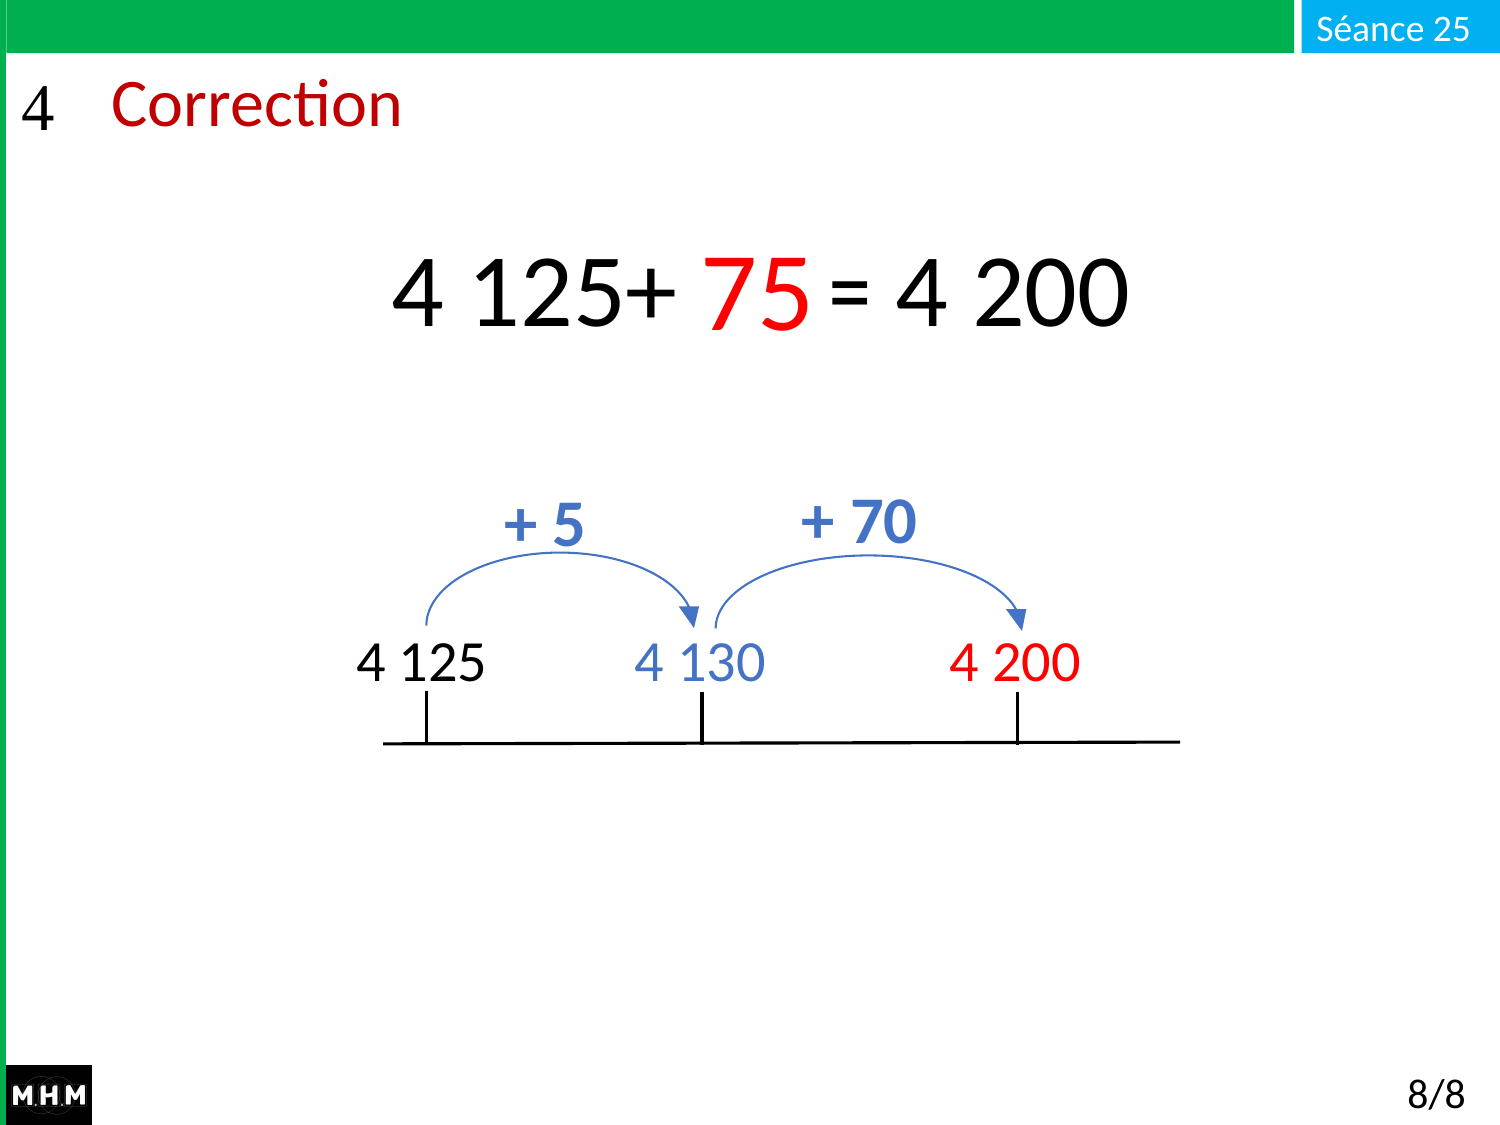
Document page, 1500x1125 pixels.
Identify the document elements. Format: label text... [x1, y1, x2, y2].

title Correction [96, 60, 1391, 150]
text_box 4 130 [611, 615, 790, 700]
picture [6, 1065, 92, 1125]
text_box + 70 [787, 469, 937, 565]
text_box [937, 562, 1027, 631]
text_box 4 200 [906, 615, 1124, 700]
text_box 4 125+ … = 4 200 [833, 215, 1191, 356]
text_box [639, 565, 700, 615]
text_box 4 125+ … = 4 200 [331, 215, 682, 356]
text_box + 5 [489, 472, 639, 568]
text_box 4 125 [341, 615, 559, 700]
list 8/8 [1373, 1064, 1500, 1125]
text_box 75 [682, 210, 833, 361]
text_box [425, 562, 489, 626]
text_box [714, 565, 797, 629]
